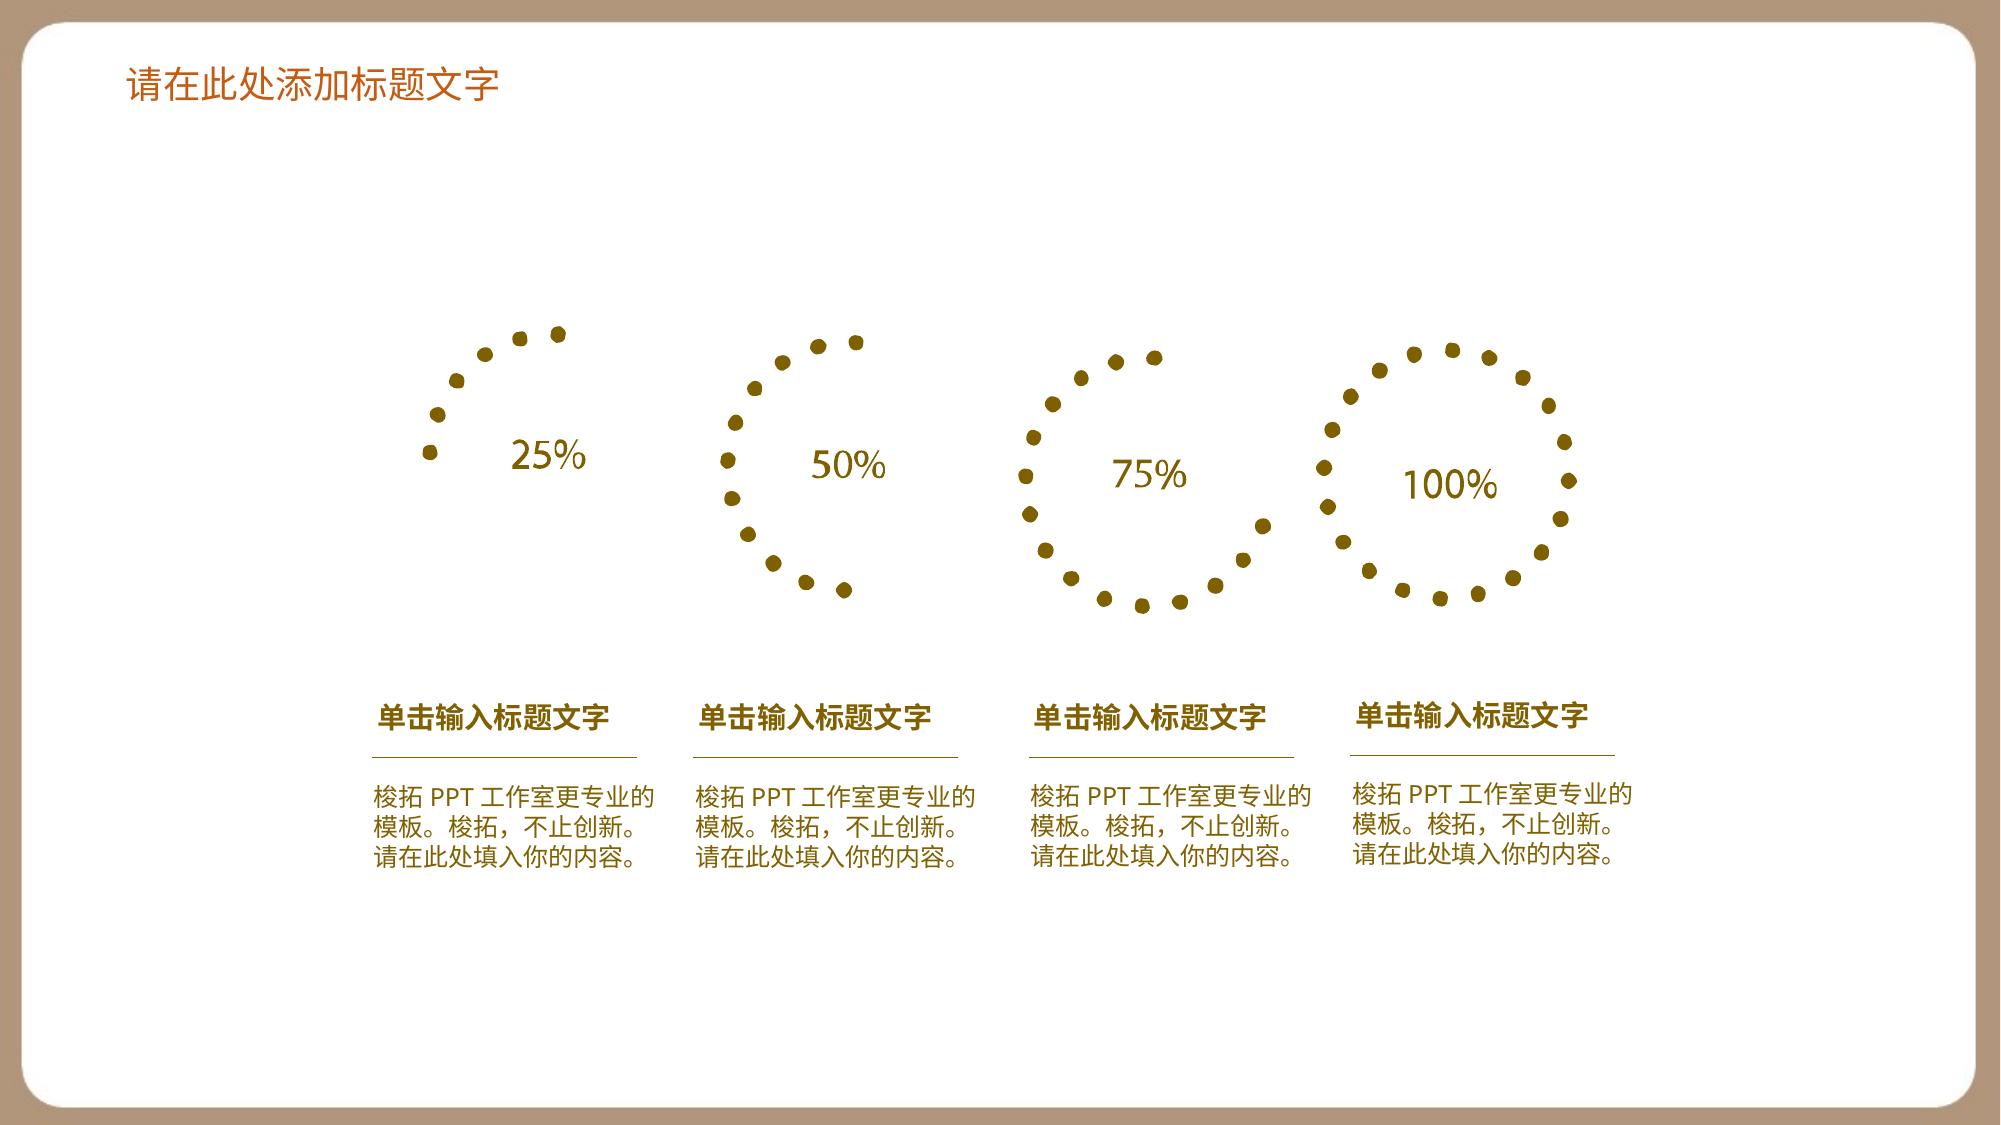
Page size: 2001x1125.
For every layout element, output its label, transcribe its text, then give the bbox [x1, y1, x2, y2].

picture [0, 0, 2001, 1125]
text_box 单击输入标题文字 [1304, 690, 1641, 740]
text_box 梭拓PPT工作室更专业的模板。梭拓，不止创新。请在此处填入你的内容。 [359, 773, 680, 879]
text_box 单击输入标题文字 [647, 692, 984, 743]
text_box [421, 326, 1578, 616]
text_box 梭拓PPT工作室更专业的模板。梭拓，不止创新。请在此处填入你的内容。 [1337, 771, 1659, 876]
text_box 请在此处添加标题文字 [96, 53, 531, 114]
text_box 梭拓PPT工作室更专业的模板。梭拓，不止创新。请在此处填入你的内容。 [1016, 773, 1337, 878]
text_box 梭拓PPT工作室更专业的模板。梭拓，不止创新。请在此处填入你的内容。 [680, 773, 1002, 879]
text_box 单击输入标题文字 [326, 692, 647, 743]
text_box 单击输入标题文字 [983, 691, 1319, 742]
